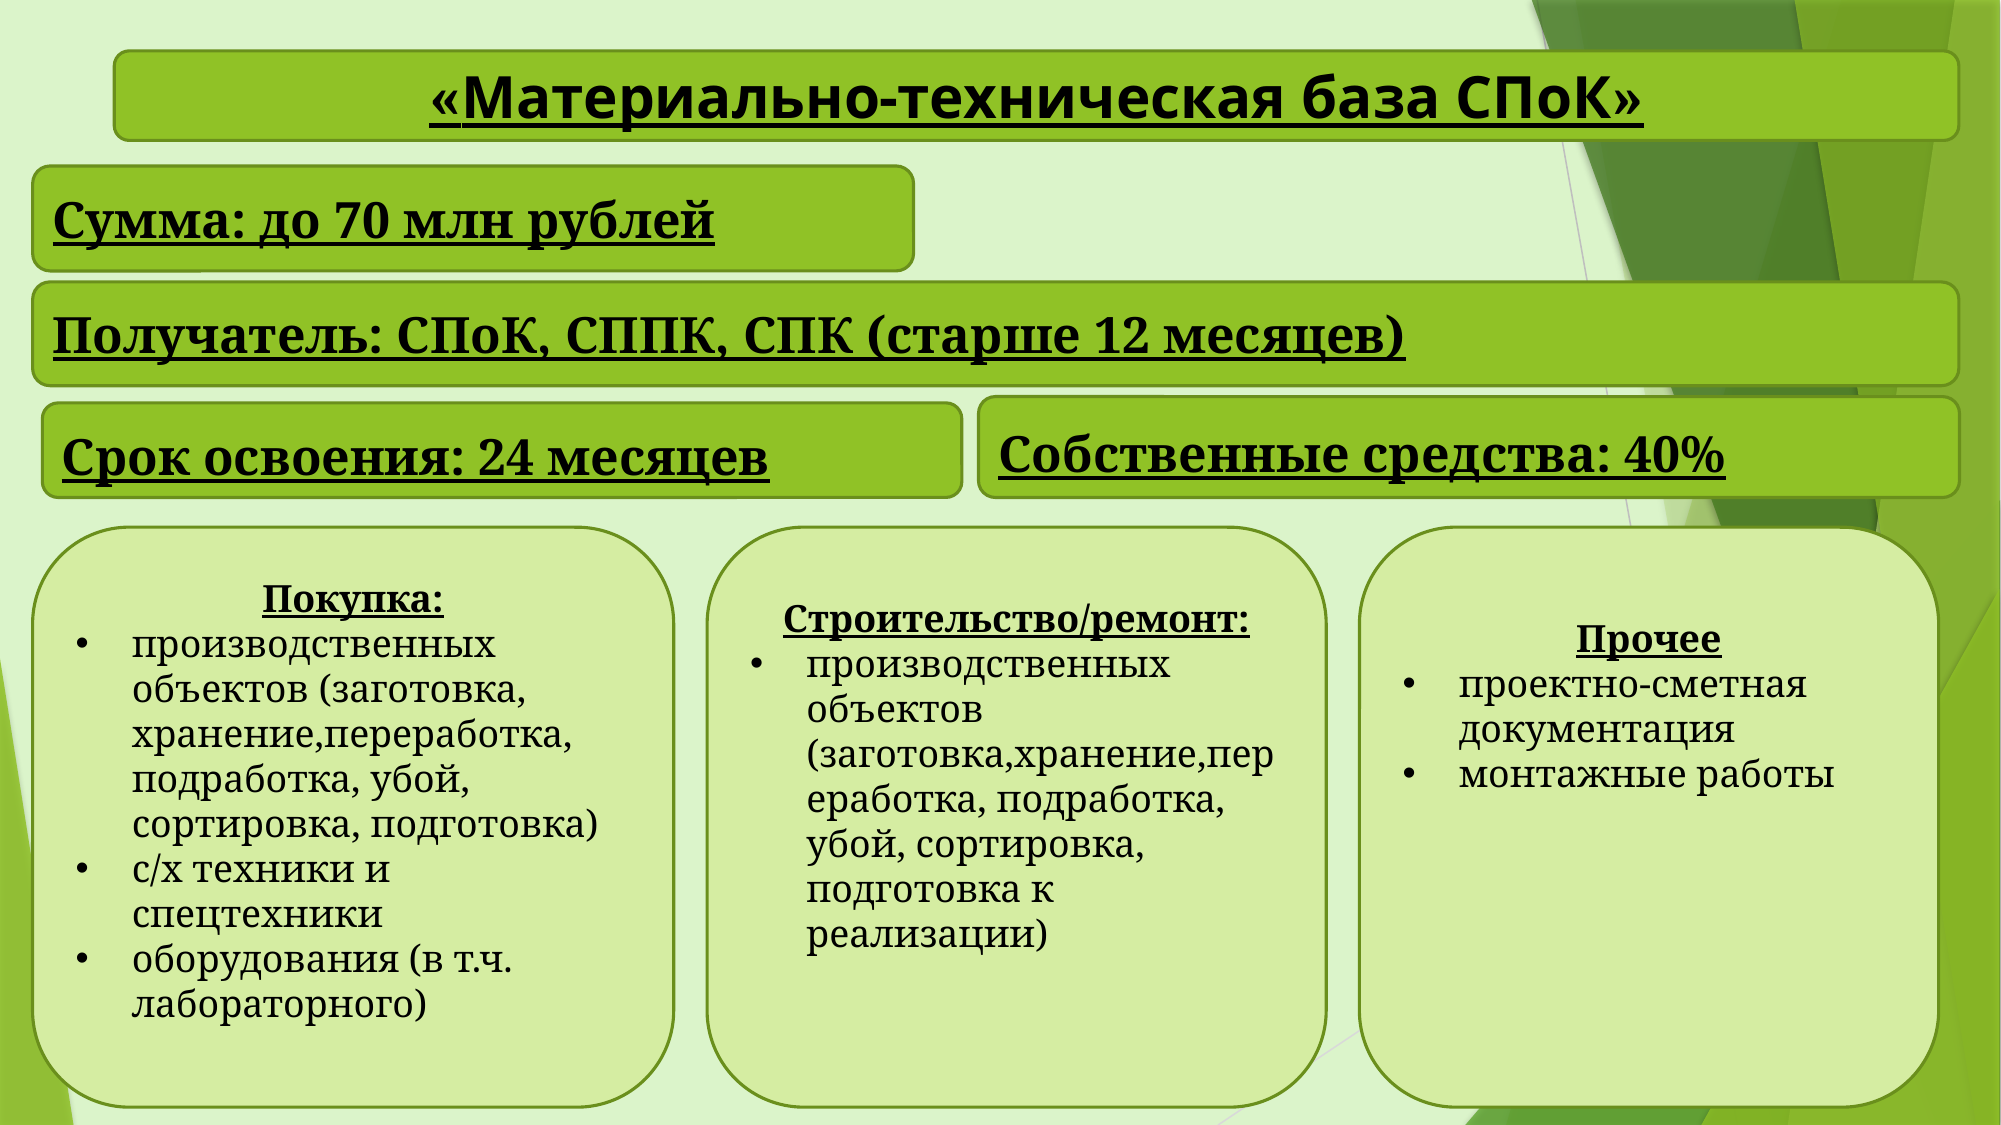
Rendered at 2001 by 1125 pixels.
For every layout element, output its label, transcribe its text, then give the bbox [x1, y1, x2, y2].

text_box Сумма: до 70 млн рублей [31, 164, 916, 273]
text_box «Материально-техническая база СПоК» [112, 49, 1961, 142]
text_box Собственные средства: 40% [976, 394, 1962, 500]
text_box Срок освоения: 24 месяцев [40, 401, 964, 500]
text_box Прочее проектно-сметная документация монтажные работы [1357, 525, 1941, 1109]
text_box Покупка: производственных объектов (заготовка, хранение,переработка, подработка, убой, сортировка, подготовка) с/х техники и спецтехники оборудования (в т.ч. лабораторного) [30, 525, 676, 1109]
text_box Строительство/ремонт: производственных объектов (заготовка,хранение,переработка, подработка, убой, сортировка, подготовка к реализации) [705, 525, 1328, 1109]
text_box Получатель: СПоК, СППК, СПК (старше 12 месяцев) [31, 280, 1961, 388]
